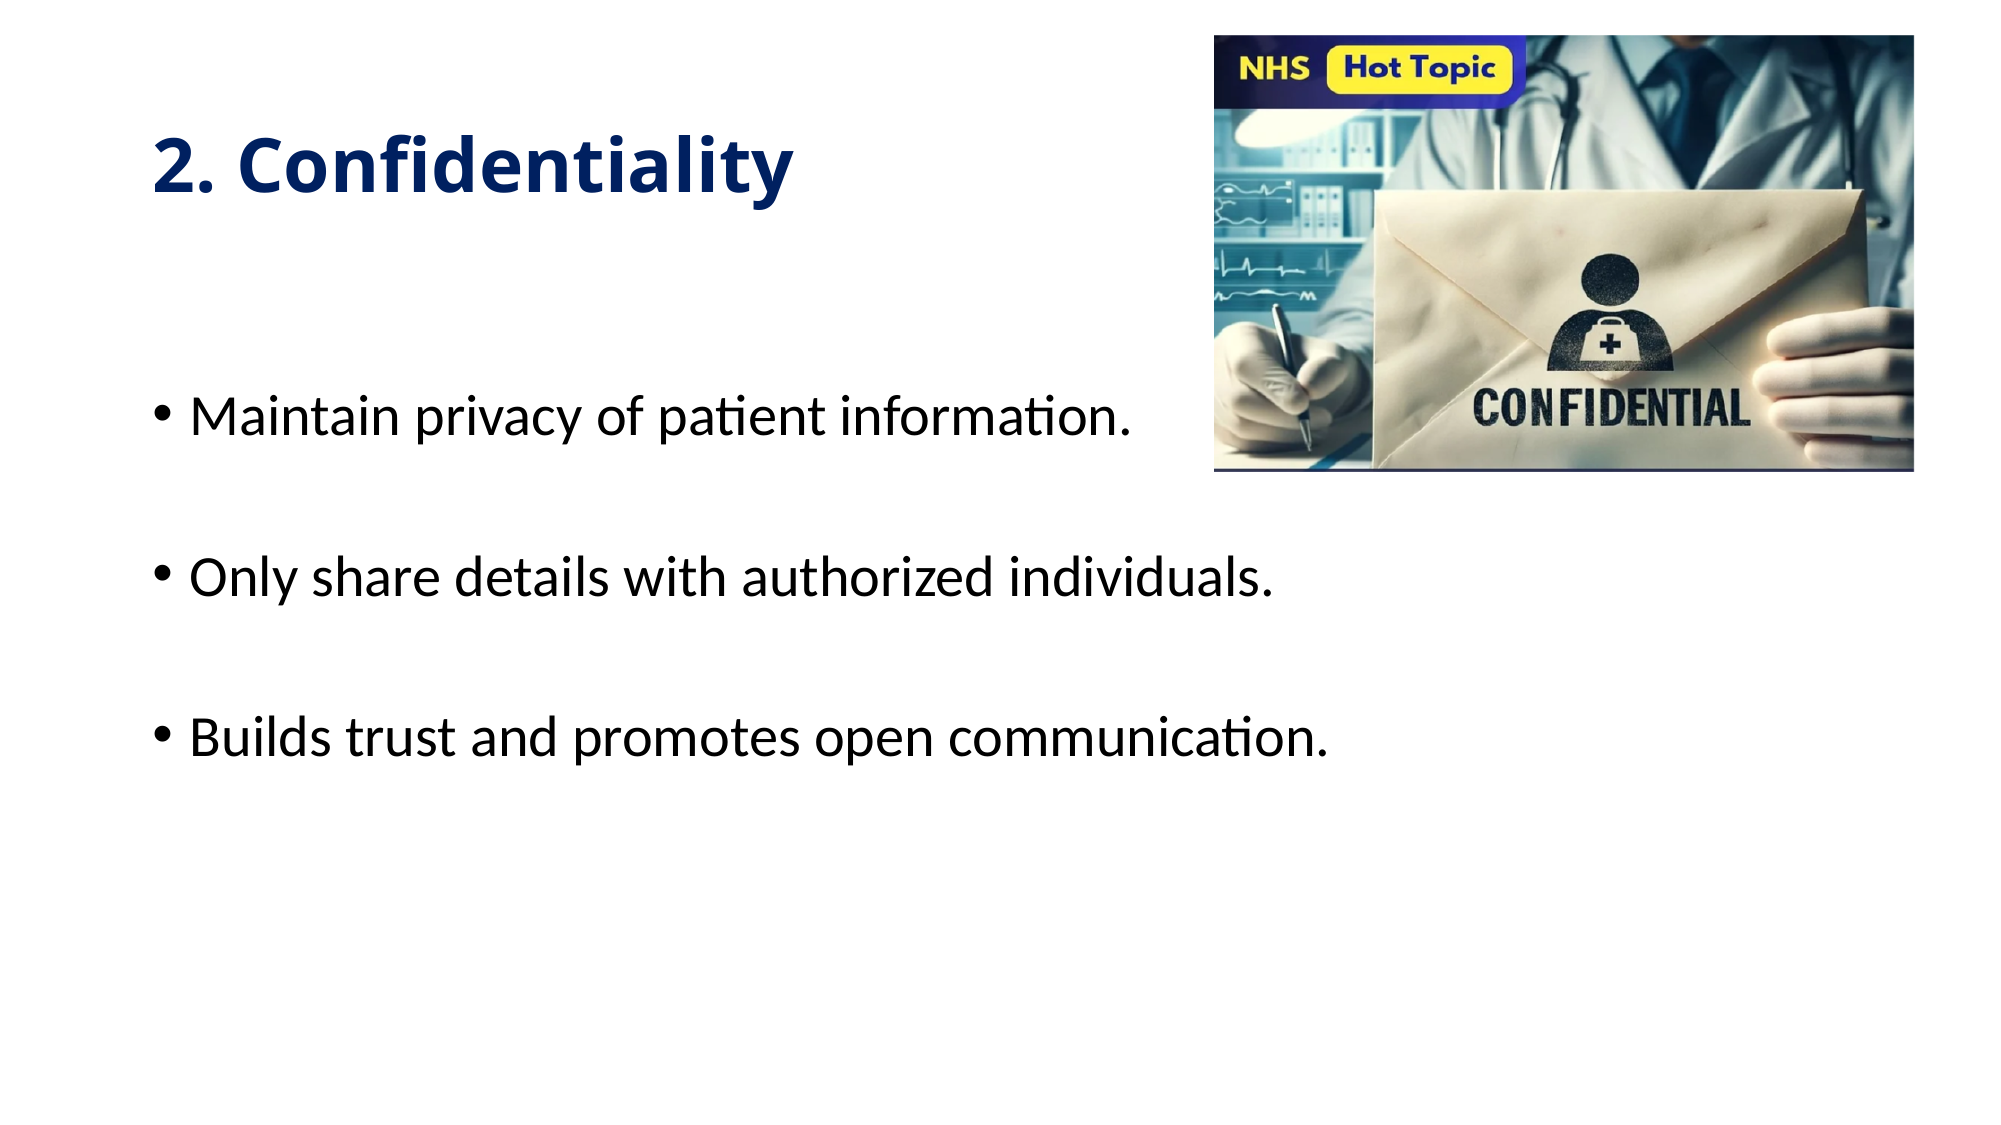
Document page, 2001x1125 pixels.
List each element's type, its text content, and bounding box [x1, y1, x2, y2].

title 2. Confidentiality [137, 59, 1214, 278]
list Maintain privacy of patient information. Only share details with authorized individuals. Builds trust and promotes open communication. [137, 299, 1863, 1014]
picture [1214, 35, 1915, 473]
